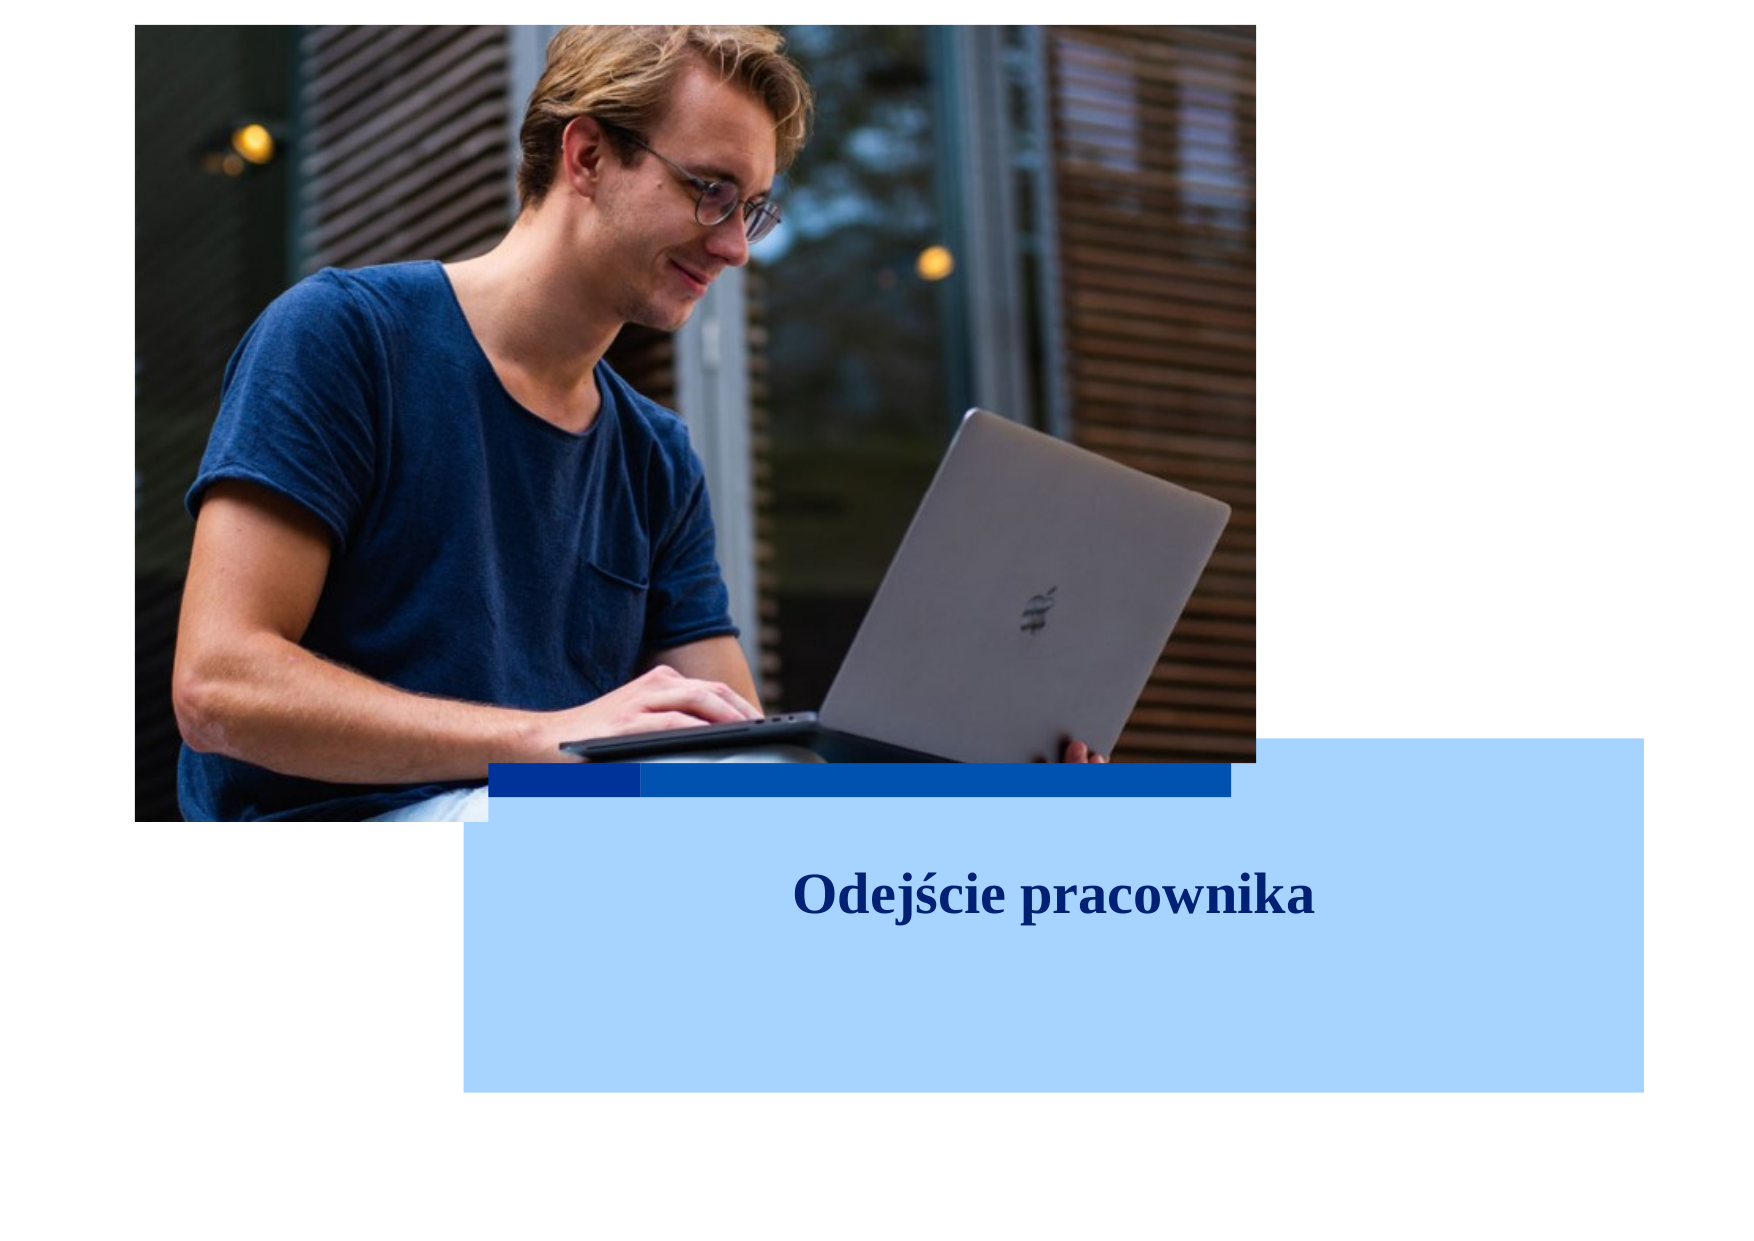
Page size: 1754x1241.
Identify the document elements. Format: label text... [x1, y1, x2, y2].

picture [109, 0, 1257, 823]
title Odejście pracownika [522, 852, 1586, 1069]
